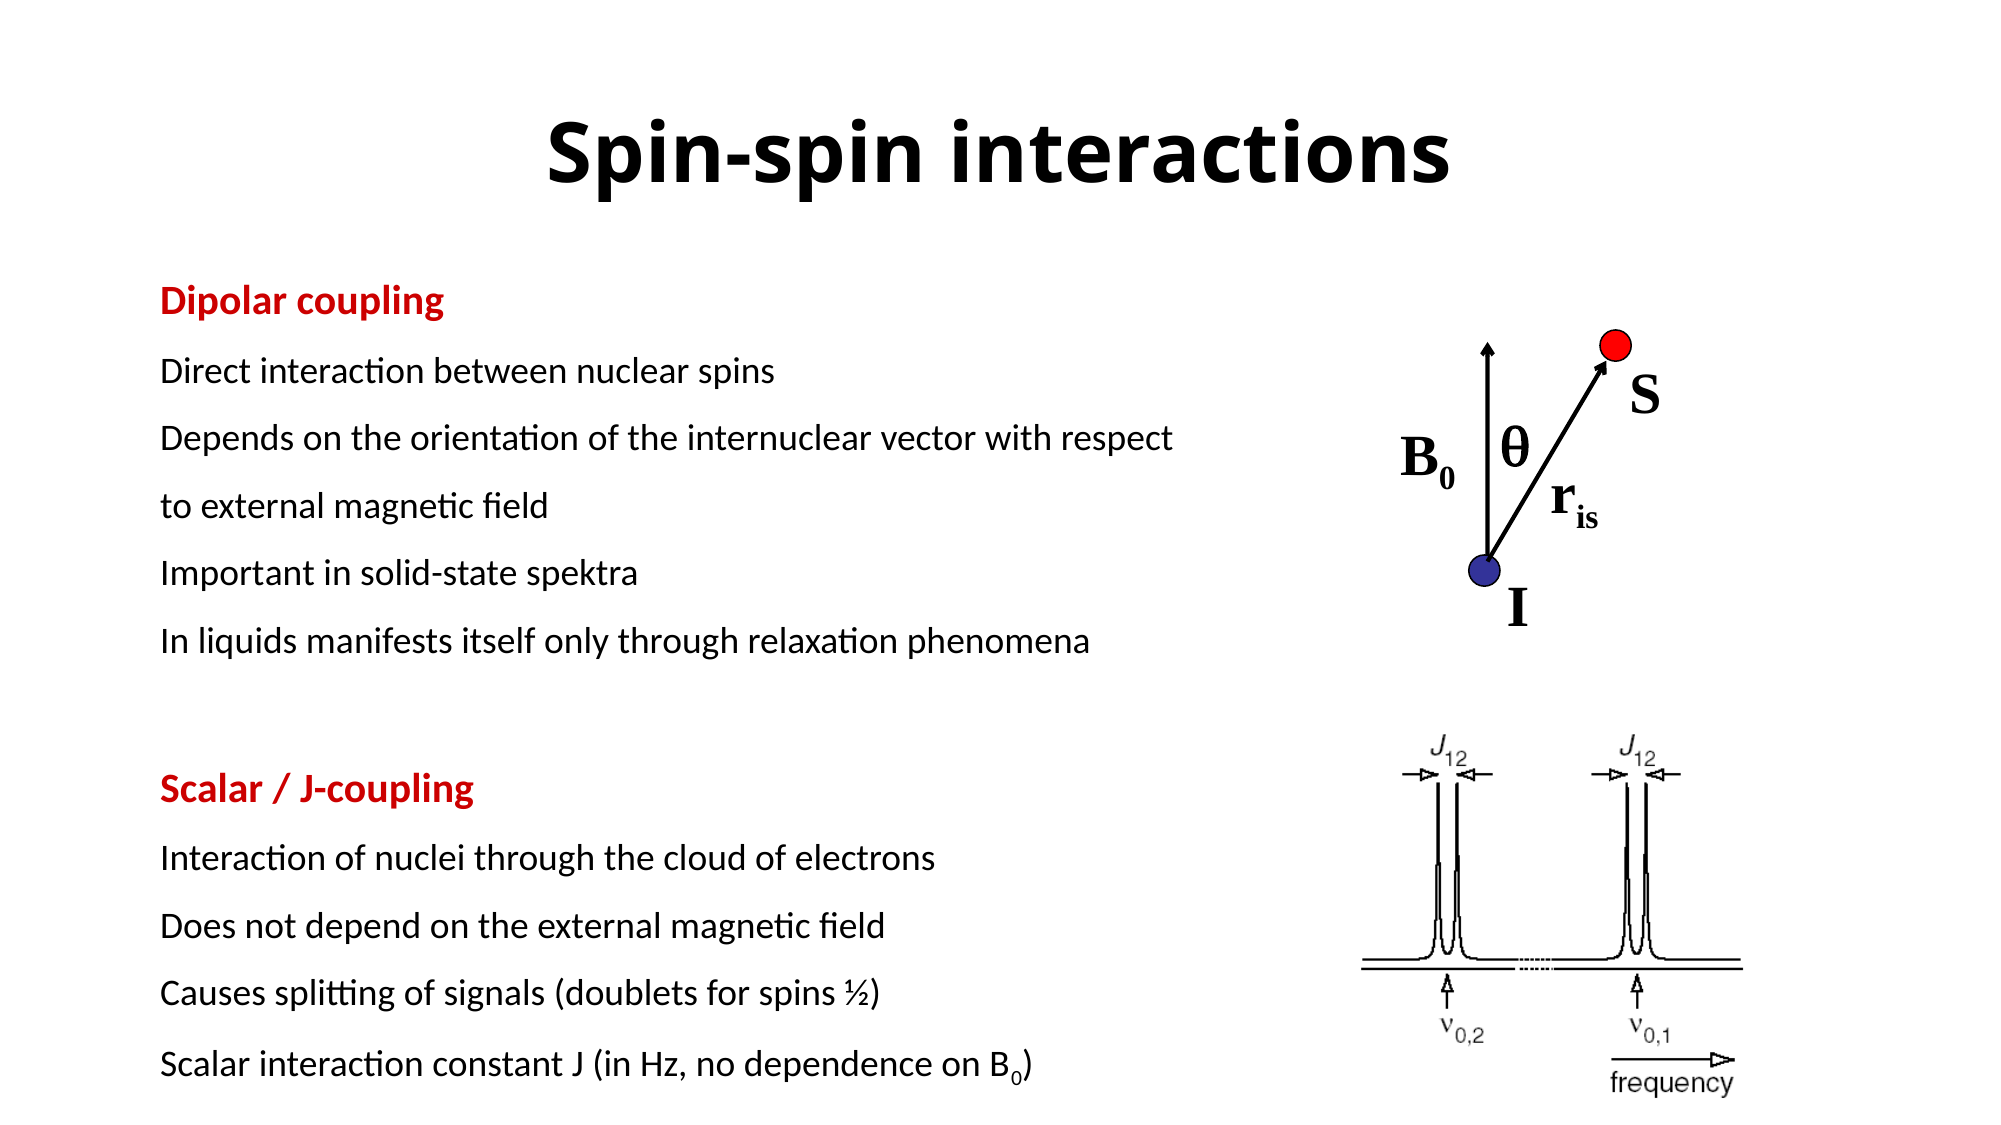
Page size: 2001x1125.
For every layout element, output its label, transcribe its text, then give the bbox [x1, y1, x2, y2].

text_box Dipolar coupling Direct interaction between nuclear spins Depends on the orientation of the internuclear vector with respect to external magnetic field Important in solid-state spektra In liquids manifests itself only through relaxation phenomena Scalar / J-coupling Interaction of nuclei through the cloud of electrons Does not depend on the external magnetic field Causes splitting of signals (doublets for spins ½) Scalar interaction constant J (in Hz, no dependence on B0) [145, 240, 1896, 1098]
text_box ris [1535, 447, 1614, 543]
picture [1306, 684, 1776, 1125]
title Spin-spin interactions [249, 0, 1750, 208]
text_box S [1614, 347, 1677, 434]
text_box [1480, 341, 1495, 556]
text_box [1468, 554, 1496, 587]
text_box [1555, 360, 1607, 447]
text_box [1599, 329, 1632, 361]
text_box B0 [1385, 409, 1471, 505]
text_box I [1491, 560, 1545, 646]
text_box  [1489, 407, 1546, 493]
